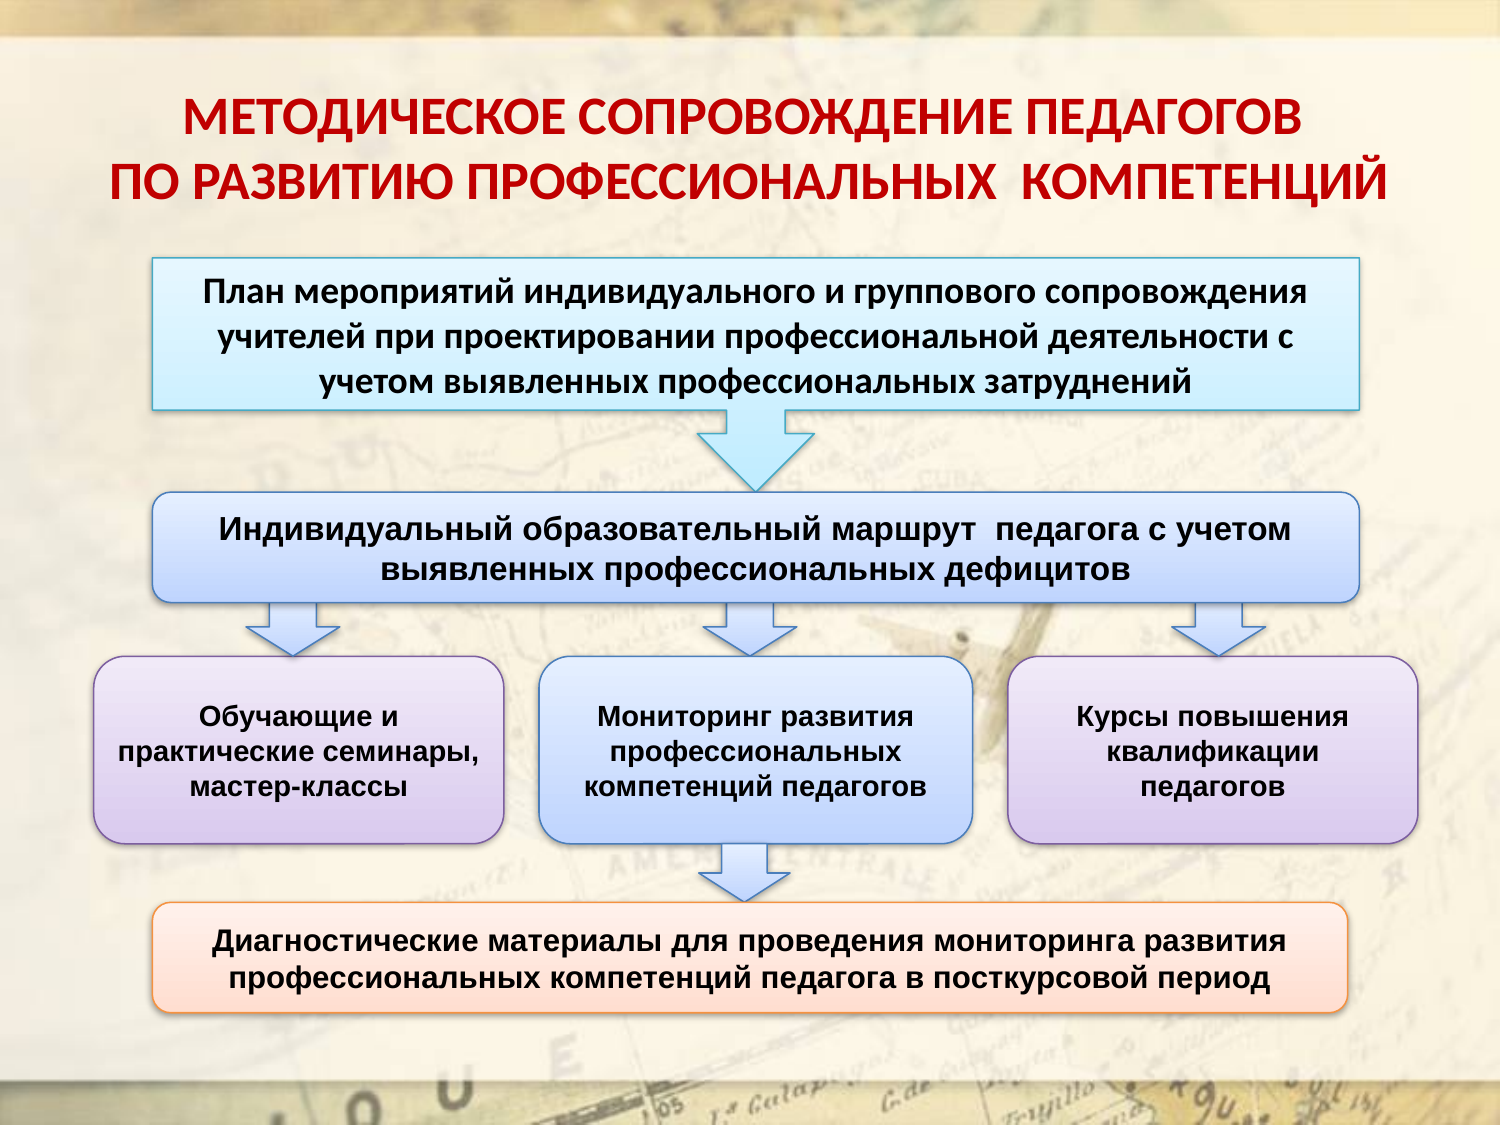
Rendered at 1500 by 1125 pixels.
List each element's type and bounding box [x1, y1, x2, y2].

picture [0, 0, 1500, 1125]
text_box [93, 257, 1419, 1013]
